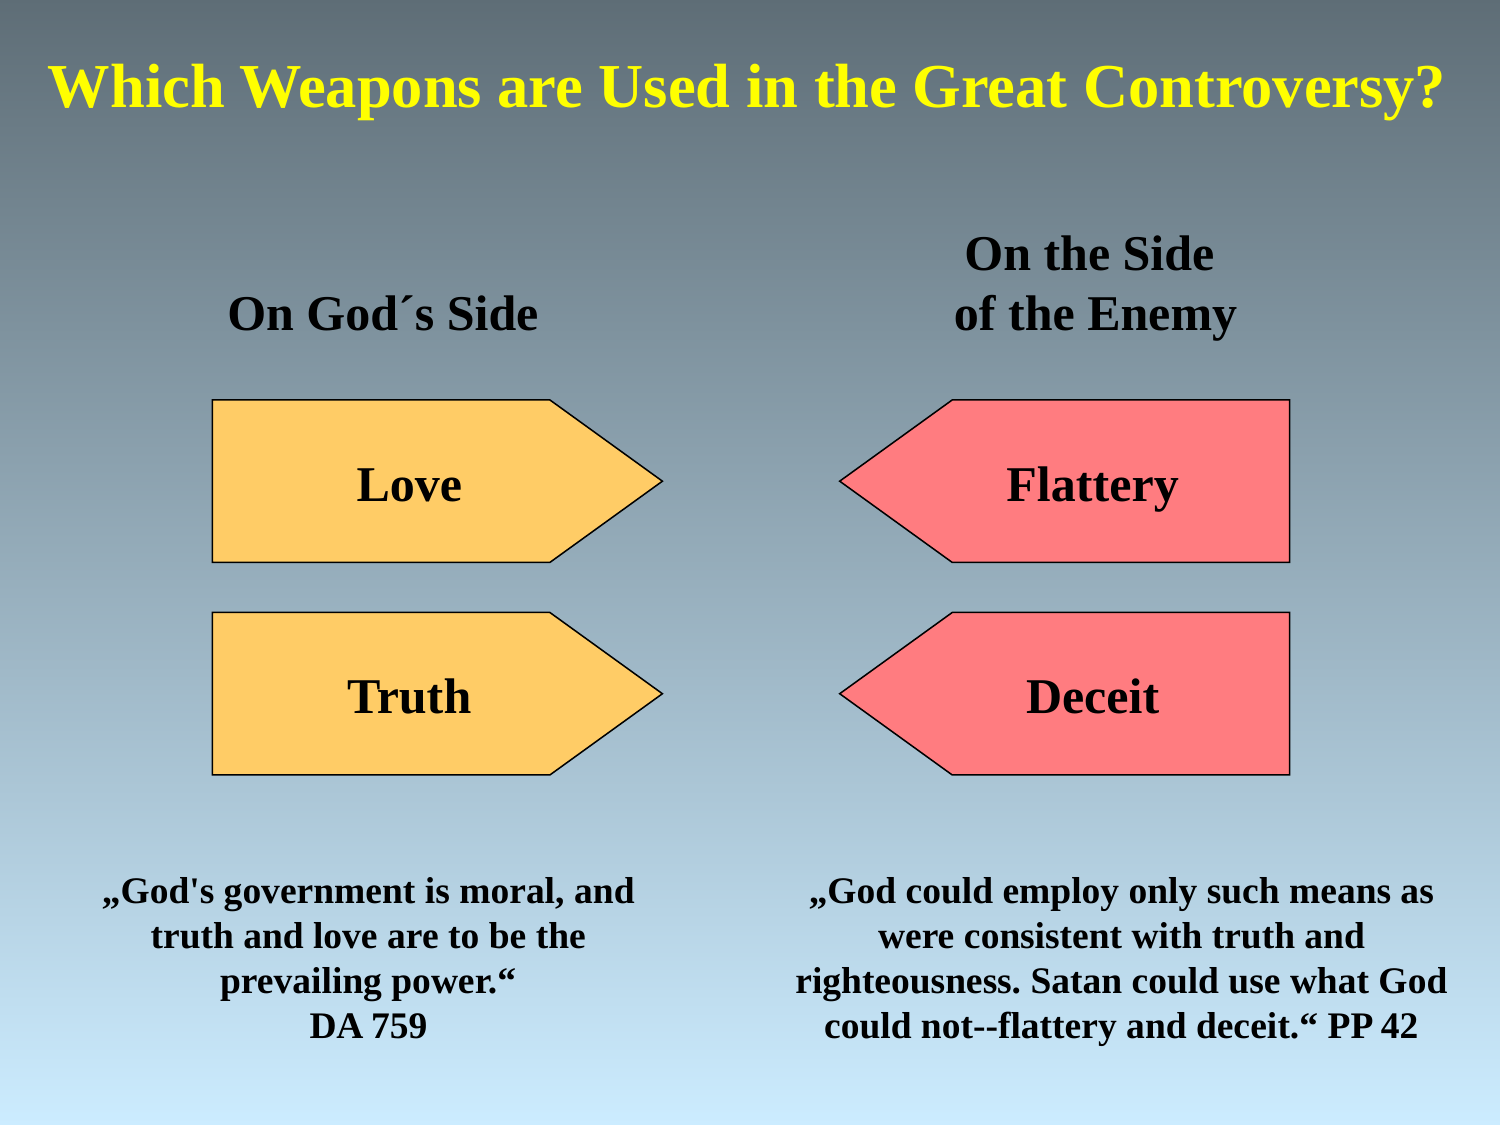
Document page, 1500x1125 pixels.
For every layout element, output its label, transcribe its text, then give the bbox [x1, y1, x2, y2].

text_box Which Weapons are Used in the Great Controversy? [33, 37, 1463, 128]
text_box Love [212, 399, 663, 563]
text_box Flattery [839, 399, 1290, 563]
text_box Truth [212, 612, 663, 775]
text_box „God's government is moral, and truth and love are to be the prevailing power.“ DA 759 [81, 859, 656, 1054]
text_box On the Side of the Enemy [939, 213, 1253, 349]
text_box „God could employ only such means as were consistent with truth and righteousness. Satan could use what God could not--flattery and deceit.“ PP 42 [774, 859, 1469, 1054]
text_box Deceit [839, 612, 1290, 775]
text_box On God´s Side [212, 273, 554, 349]
